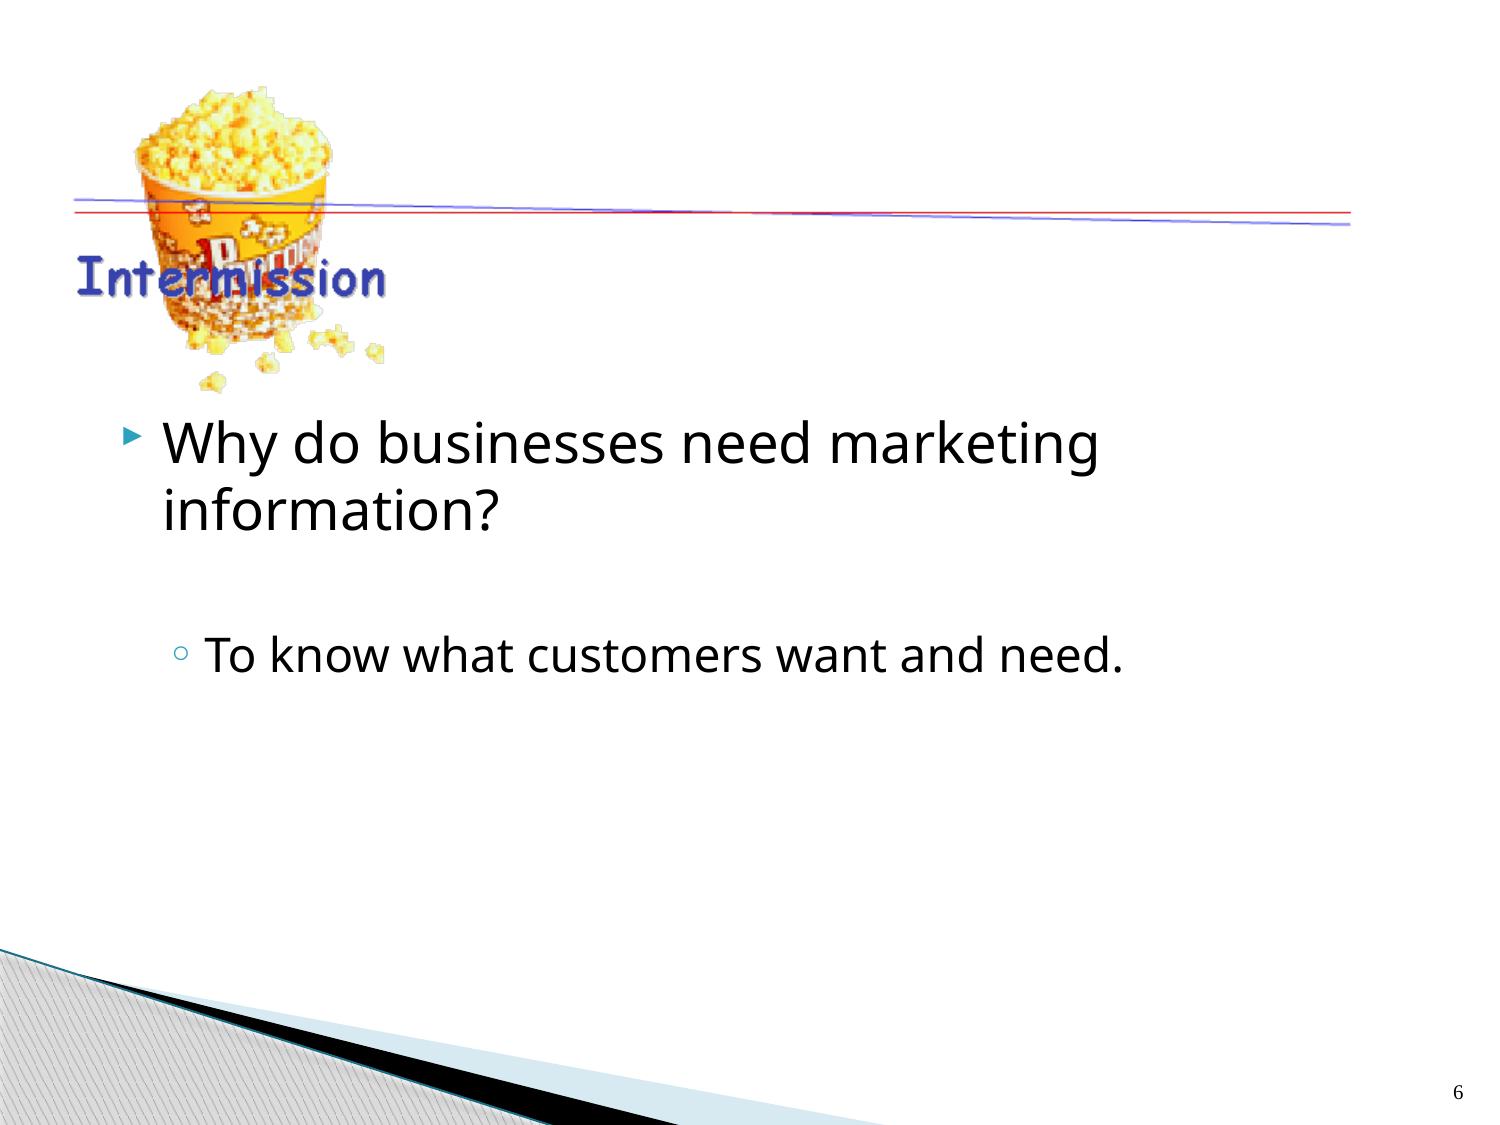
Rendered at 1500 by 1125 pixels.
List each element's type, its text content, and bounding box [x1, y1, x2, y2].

slide_number 6 [1418, 1051, 1479, 1112]
list Why do businesses need marketing information? To know what customers want and need. [87, 399, 1400, 975]
picture [62, 74, 1352, 451]
